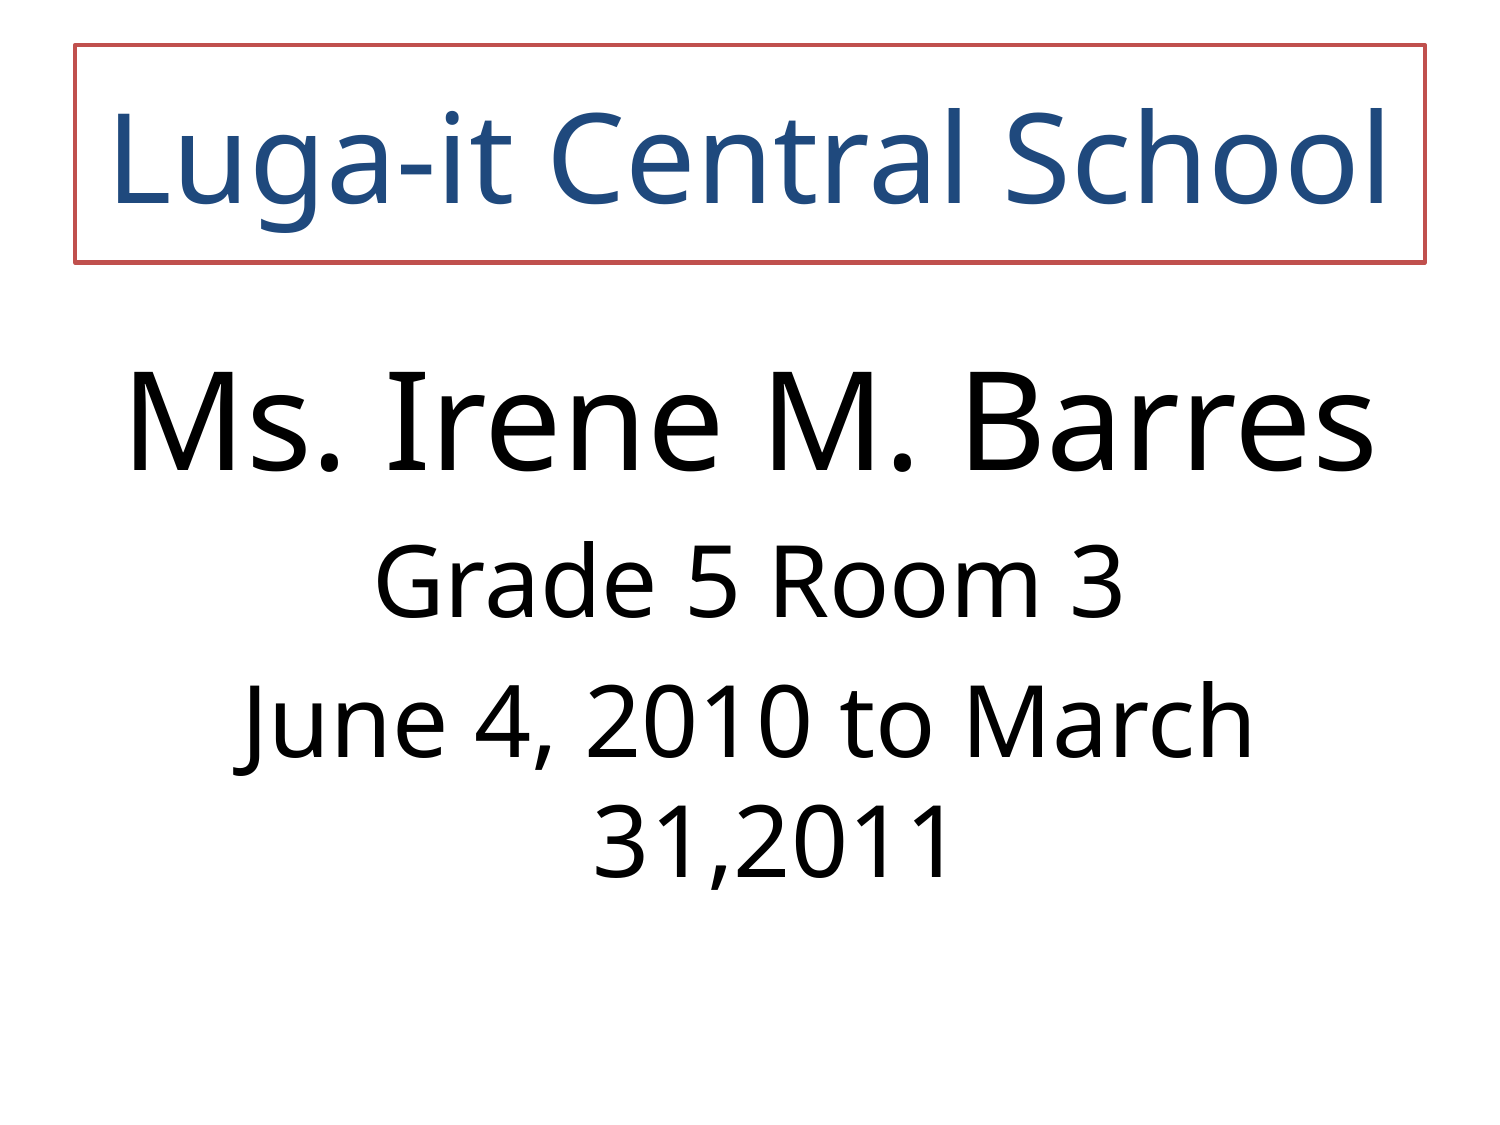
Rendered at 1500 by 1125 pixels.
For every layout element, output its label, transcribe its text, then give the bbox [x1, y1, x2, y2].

list Ms. Irene M. Barres Grade 5 Room 3 June 4, 2010 to March 31,2011 [75, 324, 1425, 986]
title Luga-it Central School [73, 43, 1427, 265]
